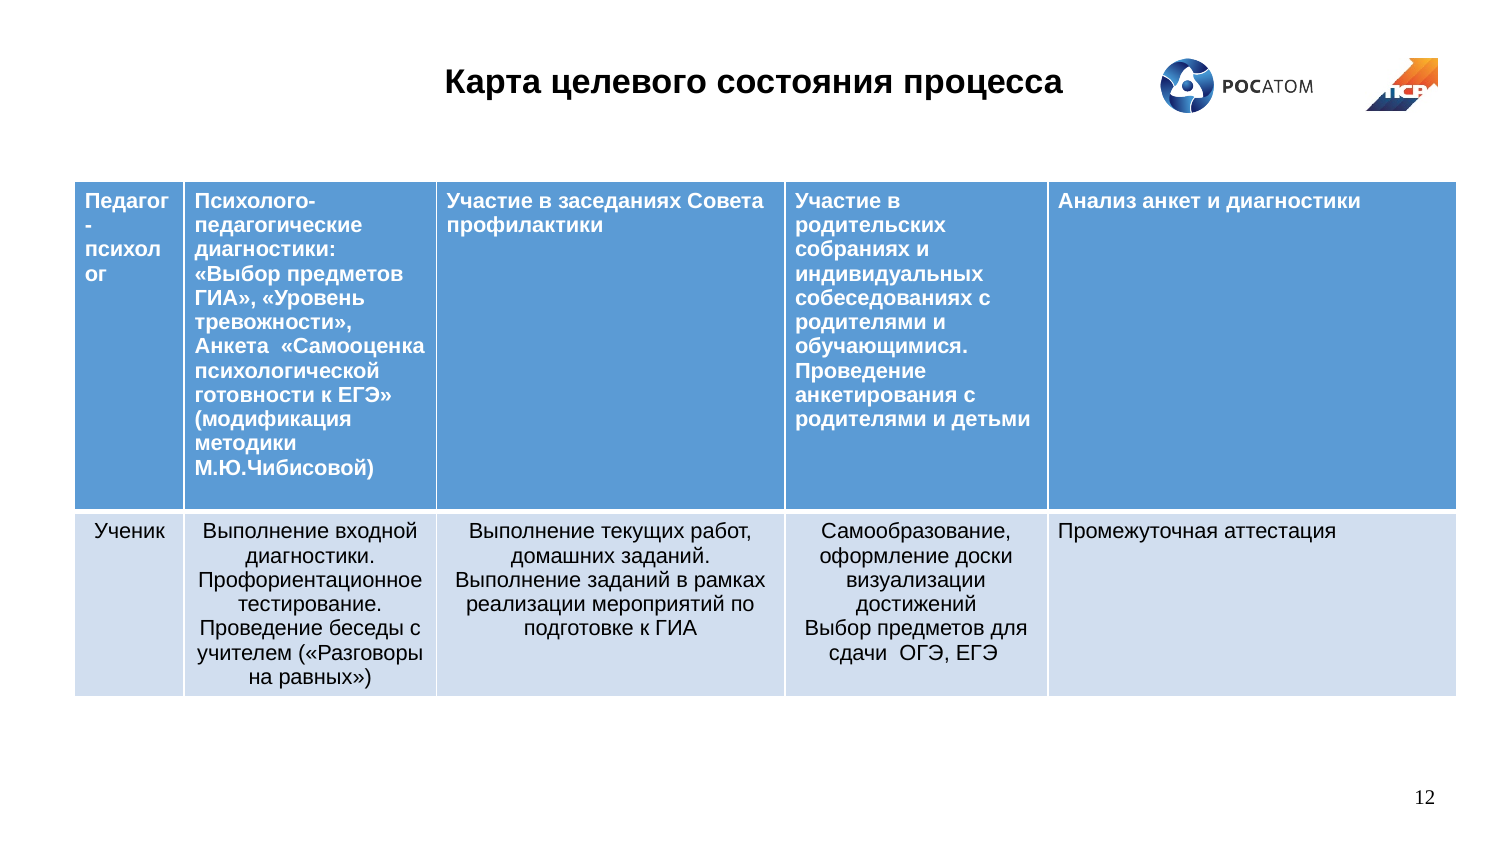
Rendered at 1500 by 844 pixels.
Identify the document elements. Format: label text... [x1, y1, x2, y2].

table_cell Самообразование, оформление доски визуализации достижений Выбор предметов для сдачи ОГЭ, ЕГЭ [786, 514, 1047, 696]
table_header Психолого-педагогические диагностики: «Выбор предметов ГИА», «Уровень тревожности», Анкета «Самооценка психологической готовности к ЕГЭ» (модификация методики М.Ю.Чибисовой) [185, 182, 436, 509]
table_cell Промежуточная аттестация [1049, 514, 1456, 696]
picture [1365, 109, 1438, 113]
table_cell Выполнение входной диагностики. Профориентационное тестирование. Проведение беседы с учителем («Разговоры на равных») [185, 514, 436, 696]
table_header Педагог -психолог [75, 182, 183, 509]
text_box Карта целевого состояния процесса [41, 56, 1467, 109]
table_header Анализ анкет и диагностики [1049, 182, 1456, 509]
table_header Участие в родительских собраниях и индивидуальных собеседованиях с родителями и обучающимися. Проведение анкетирования с родителями и детьми [786, 182, 1047, 509]
table_cell Ученик [75, 514, 183, 696]
table_header Участие в заседаниях Совета профилактики [437, 182, 784, 509]
table_cell Выполнение текущих работ, домашних заданий. Выполнение заданий в рамках реализации мероприятий по подготовке к ГИА [437, 514, 784, 696]
picture [1160, 109, 1313, 113]
slide_number 12 [1399, 776, 1464, 816]
